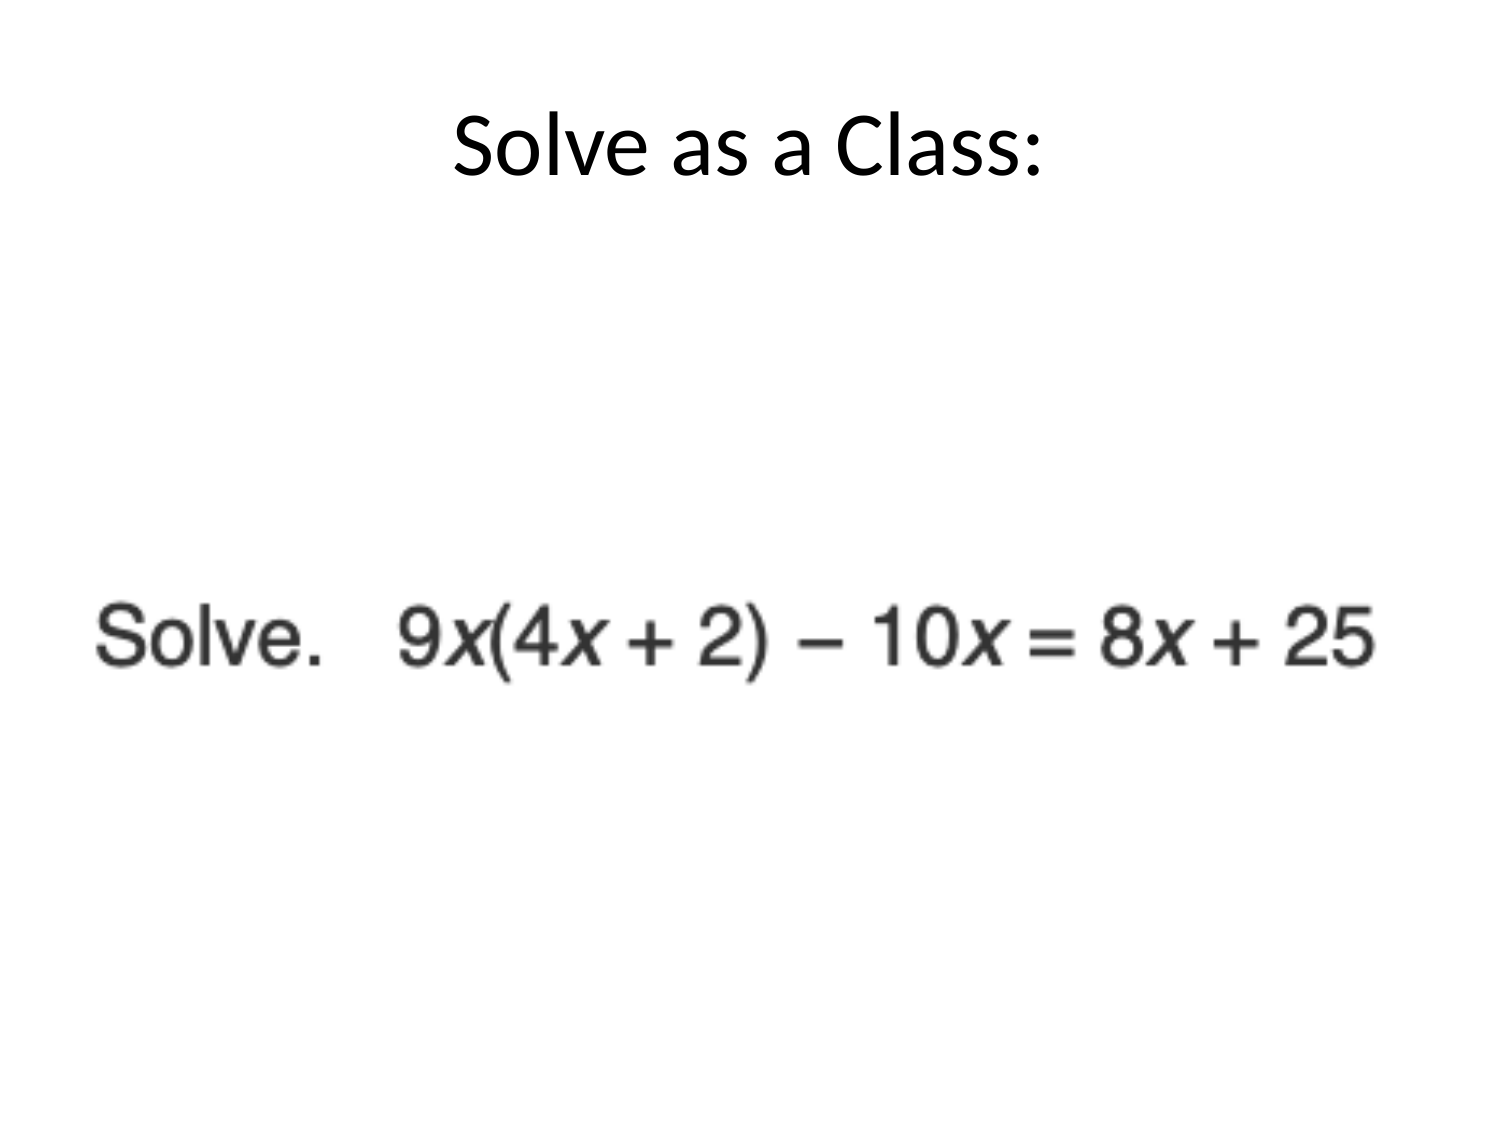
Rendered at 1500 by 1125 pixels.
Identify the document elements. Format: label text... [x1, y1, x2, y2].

title Solve as a Class: [75, 45, 1425, 233]
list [74, 262, 1426, 1006]
